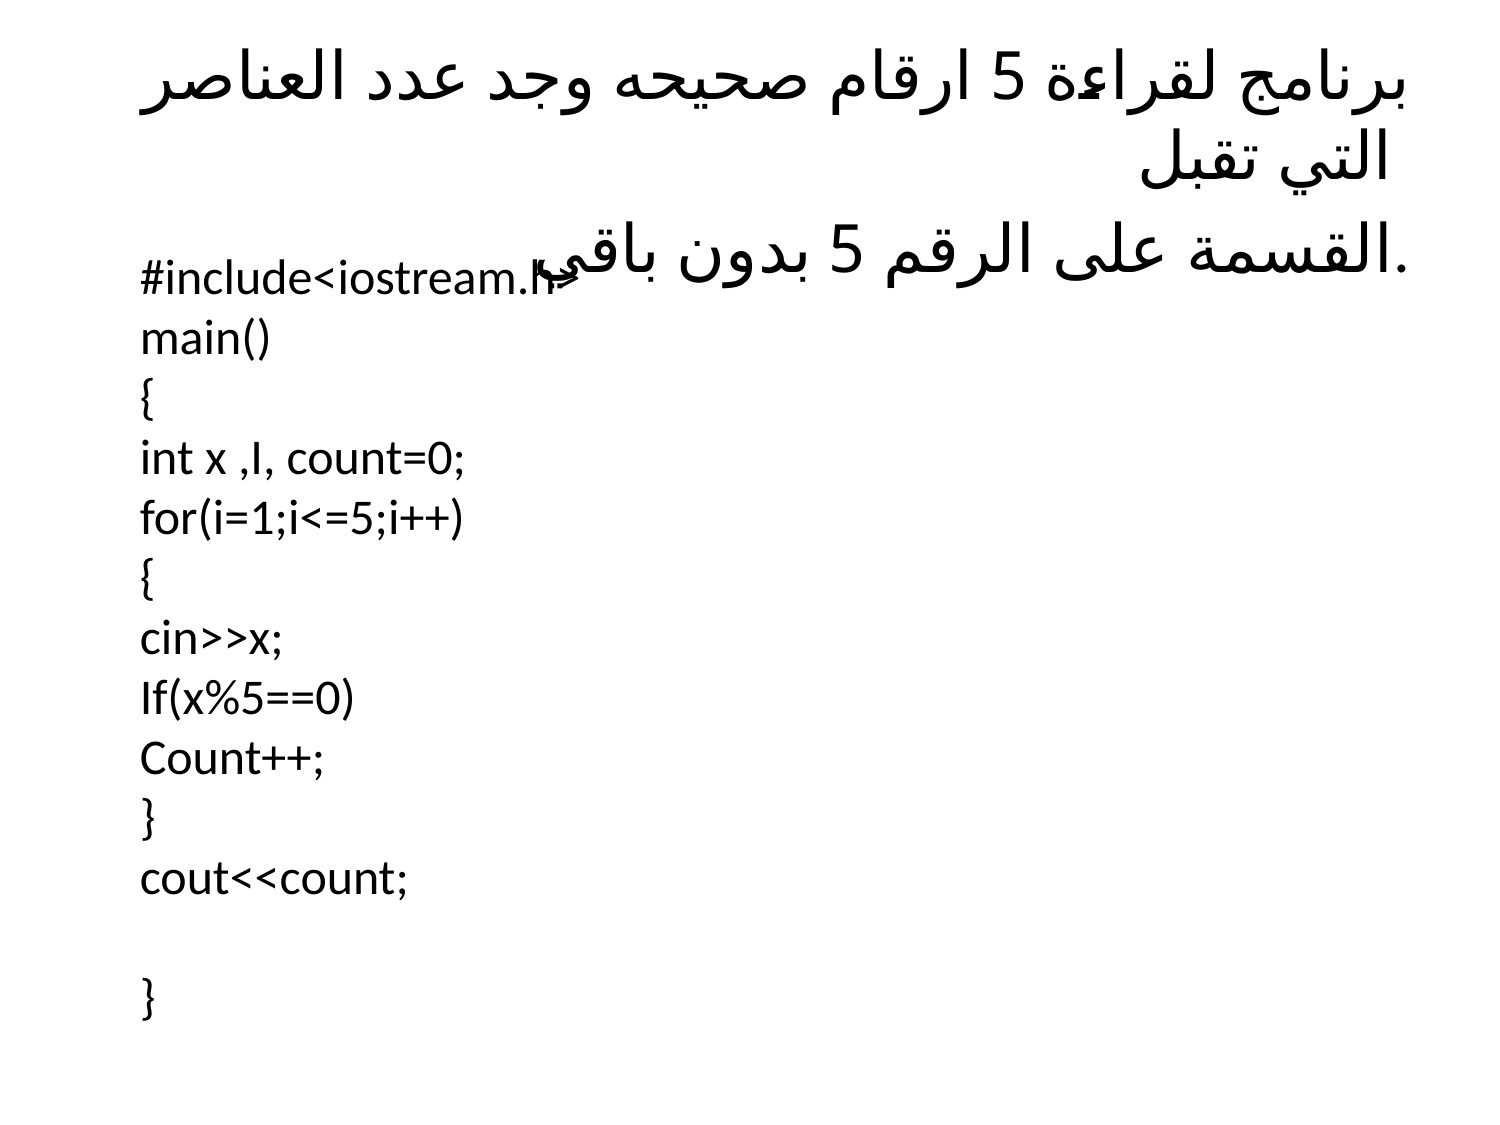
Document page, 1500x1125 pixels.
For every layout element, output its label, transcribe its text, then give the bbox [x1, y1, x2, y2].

list برنامج لقراءة 5 ارقام صحيحه وجد عدد العناصر التي تقبل القسمة على الرقم 5 بدون باقي. [75, 24, 1425, 950]
text_box #include<iostream.h> main() { int x ,I, count=0; for(i=1;i<=5;i++) { cin>>x; If(x%5==0) Count++; } cout<<count; } [124, 237, 875, 1033]
